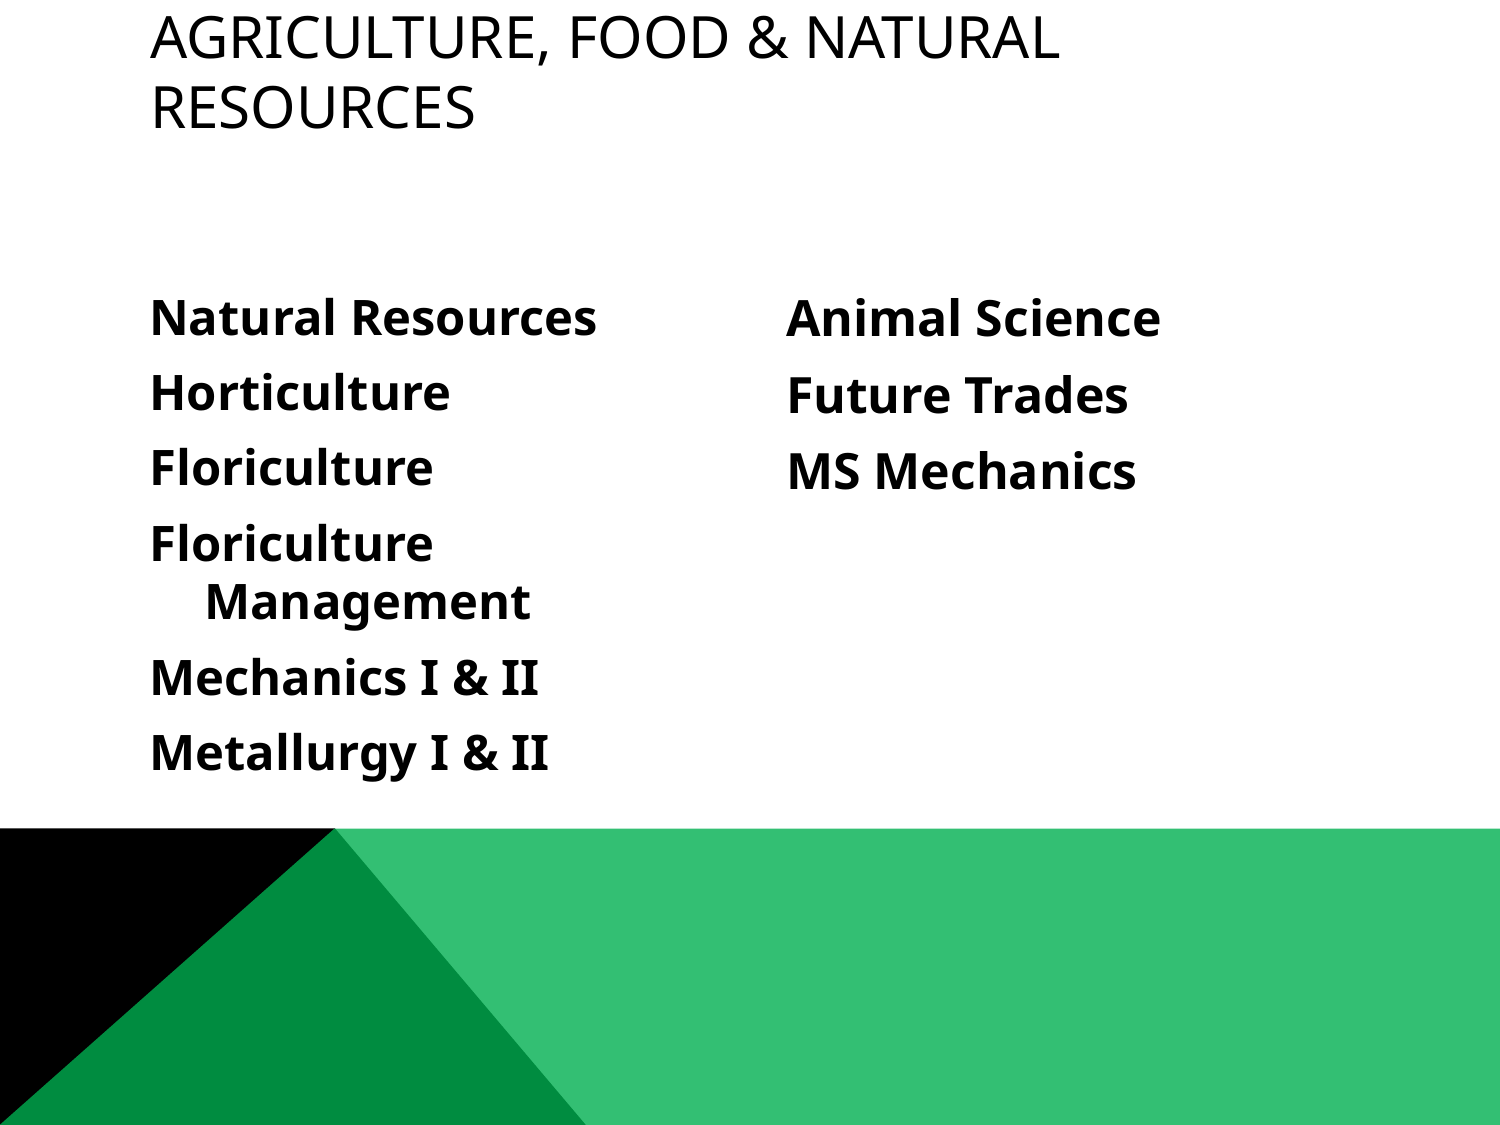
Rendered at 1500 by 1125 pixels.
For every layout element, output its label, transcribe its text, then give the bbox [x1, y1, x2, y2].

list Natural Resources Horticulture Floriculture Floriculture Management Mechanics I & II Metallurgy I & II [134, 279, 660, 790]
title Agriculture, Food & Natural Resources [135, 60, 1369, 150]
list Animal Science Future Trades MS Mechanics [771, 279, 1296, 790]
